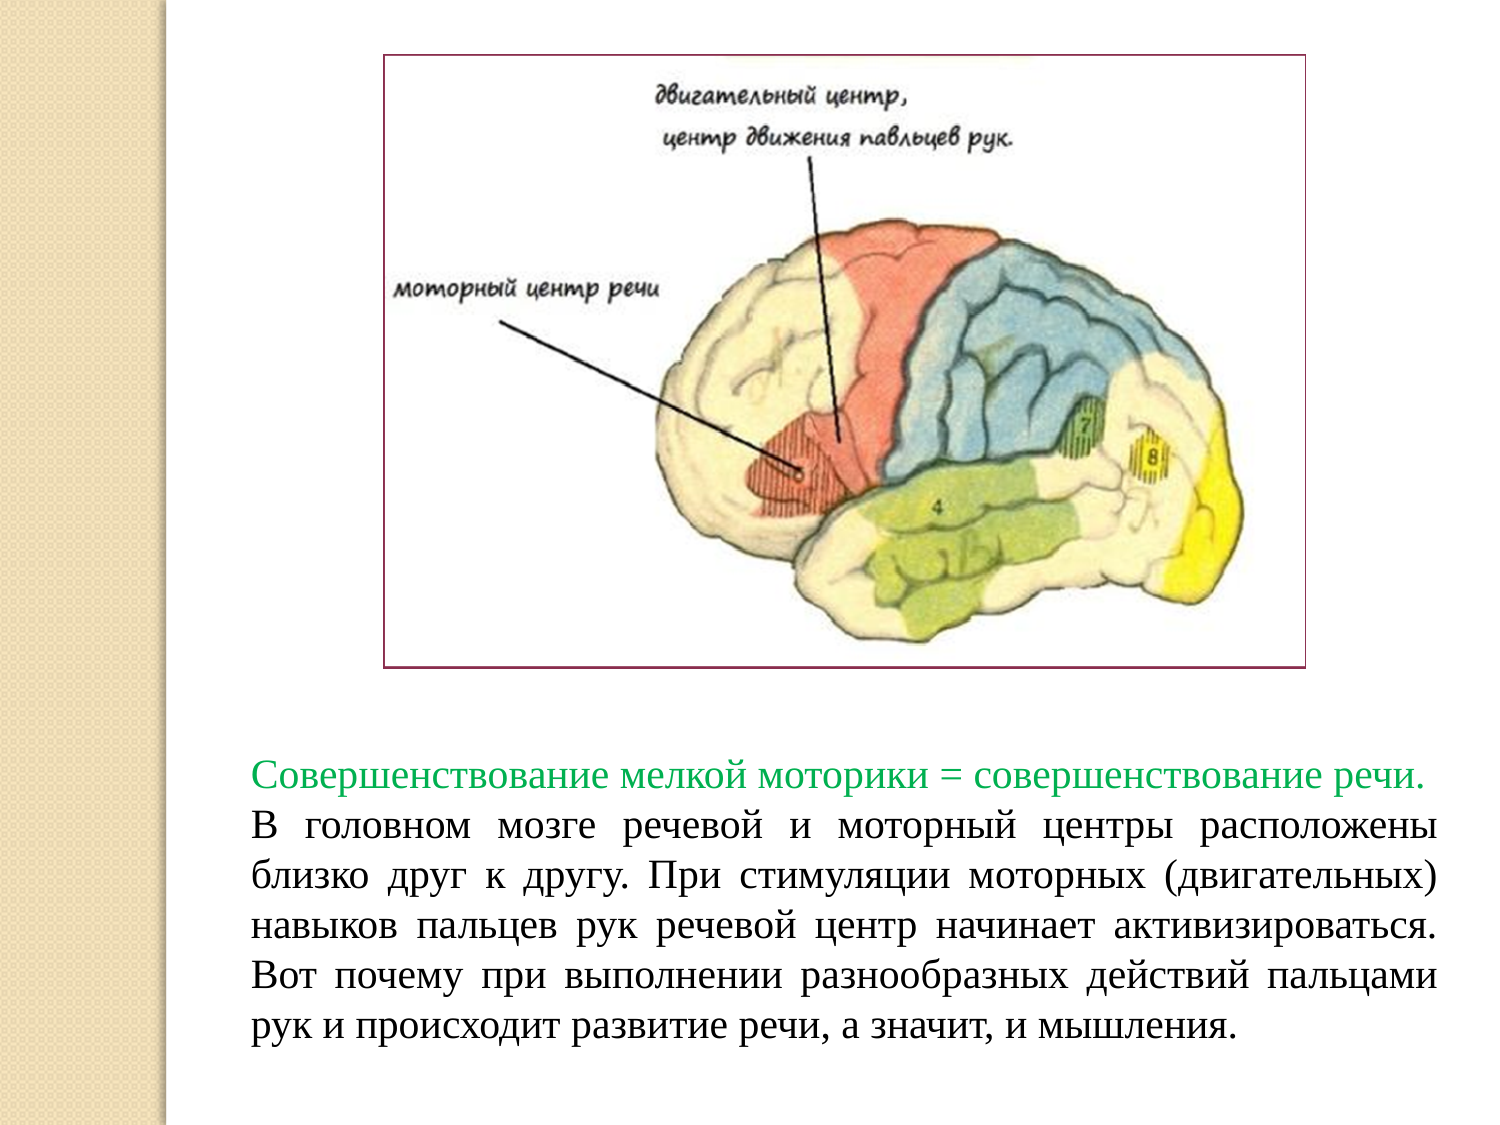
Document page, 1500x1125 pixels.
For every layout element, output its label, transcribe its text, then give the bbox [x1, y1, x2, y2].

text_box Совершенствование мелкой моторики = совершенствование речи. В головном мозге речевой и моторный центры расположены близко друг к другу. При стимуляции моторных (двигательных) навыков пальцев рук речевой центр начинает активизироваться. Вот почему при выполнении разнообразных действий пальцами рук и происходит развитие речи, а значит, и мышления. [236, 739, 1453, 1055]
picture [383, 54, 1306, 670]
